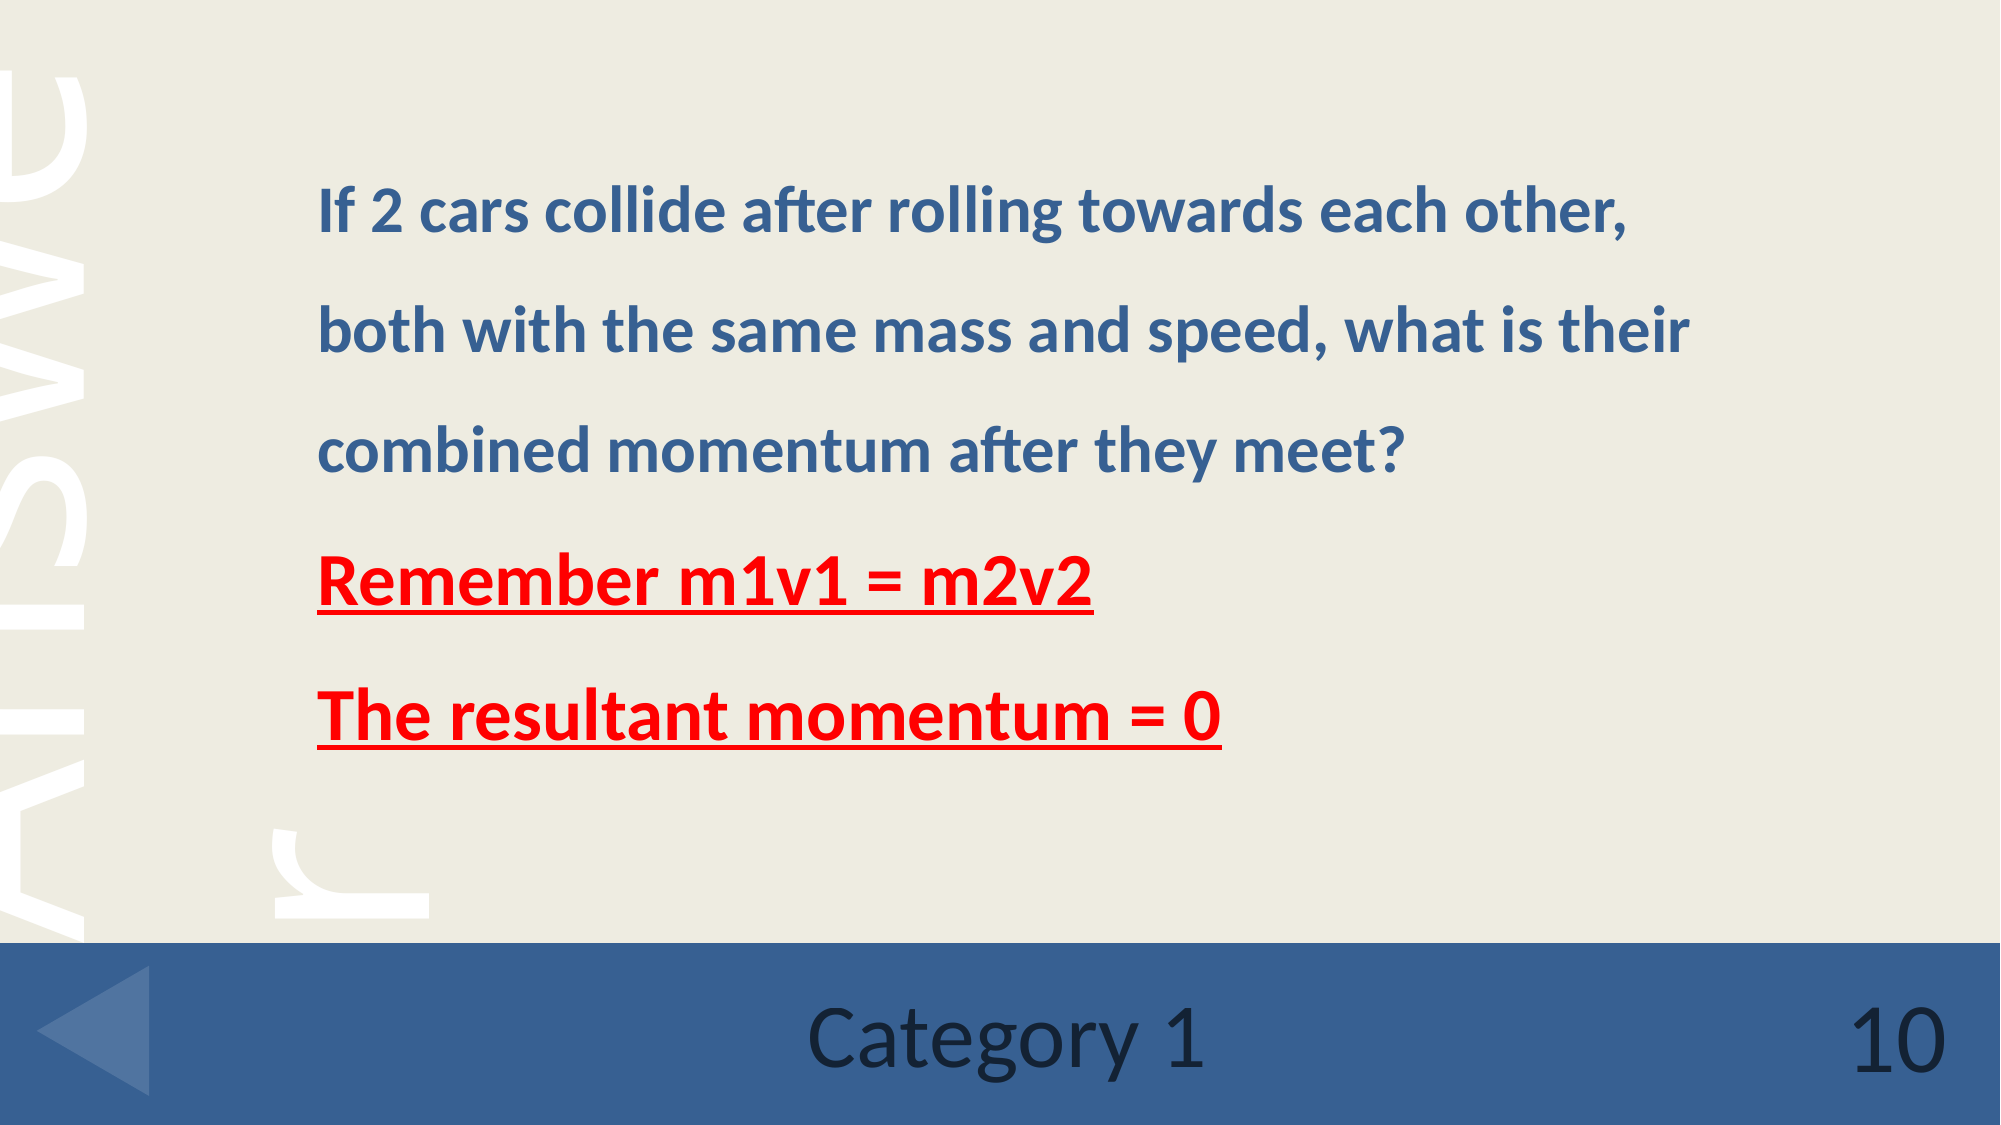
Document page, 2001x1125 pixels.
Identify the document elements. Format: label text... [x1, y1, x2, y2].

list 10 [1908, 967, 1963, 1097]
list If 2 cars collide after rolling towards each other, both with the same mass and speed, what is their combined momentum after they meet? Remember m1v1 = m2v2 The resultant momentum = 0 [302, 126, 1760, 835]
title Category 1 [107, 937, 1908, 1125]
